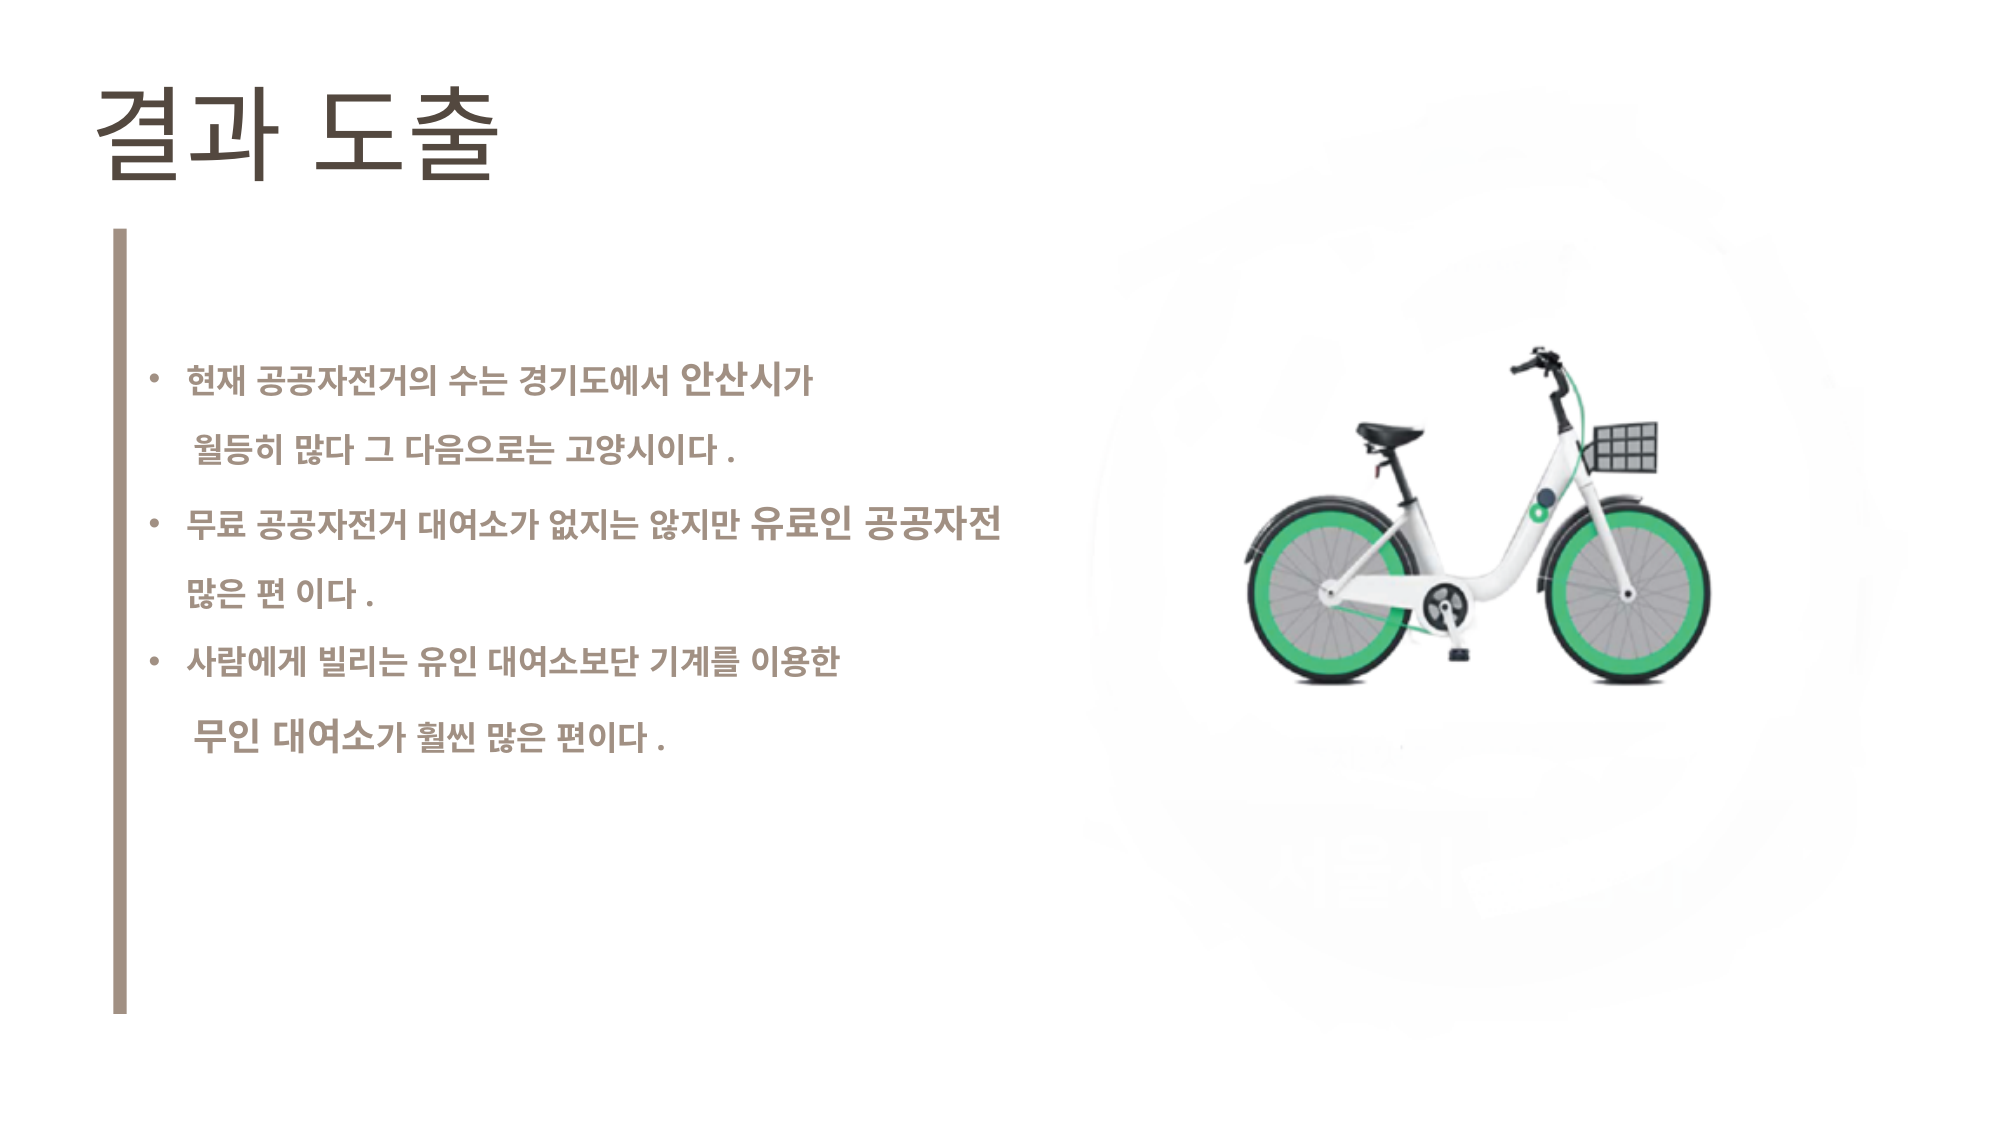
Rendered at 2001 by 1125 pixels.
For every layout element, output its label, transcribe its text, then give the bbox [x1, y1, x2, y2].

text_box [112, 228, 128, 1015]
picture [999, 36, 1955, 1060]
text_box 현재 공공자전거의 수는 경기도에서 안산시가 월등히 많다 그 다음으로는 고양시이다. 무료 공공자전거 대여소가 없지는 않지만 유료인 공공자전거가 많은 편 이다. 사람에게 빌리는 유인 대여소보단 기계를 이용한 무인 대여소가 훨씬 많은 편이다. [133, 317, 999, 833]
text_box 결과 도출 [75, 62, 519, 203]
